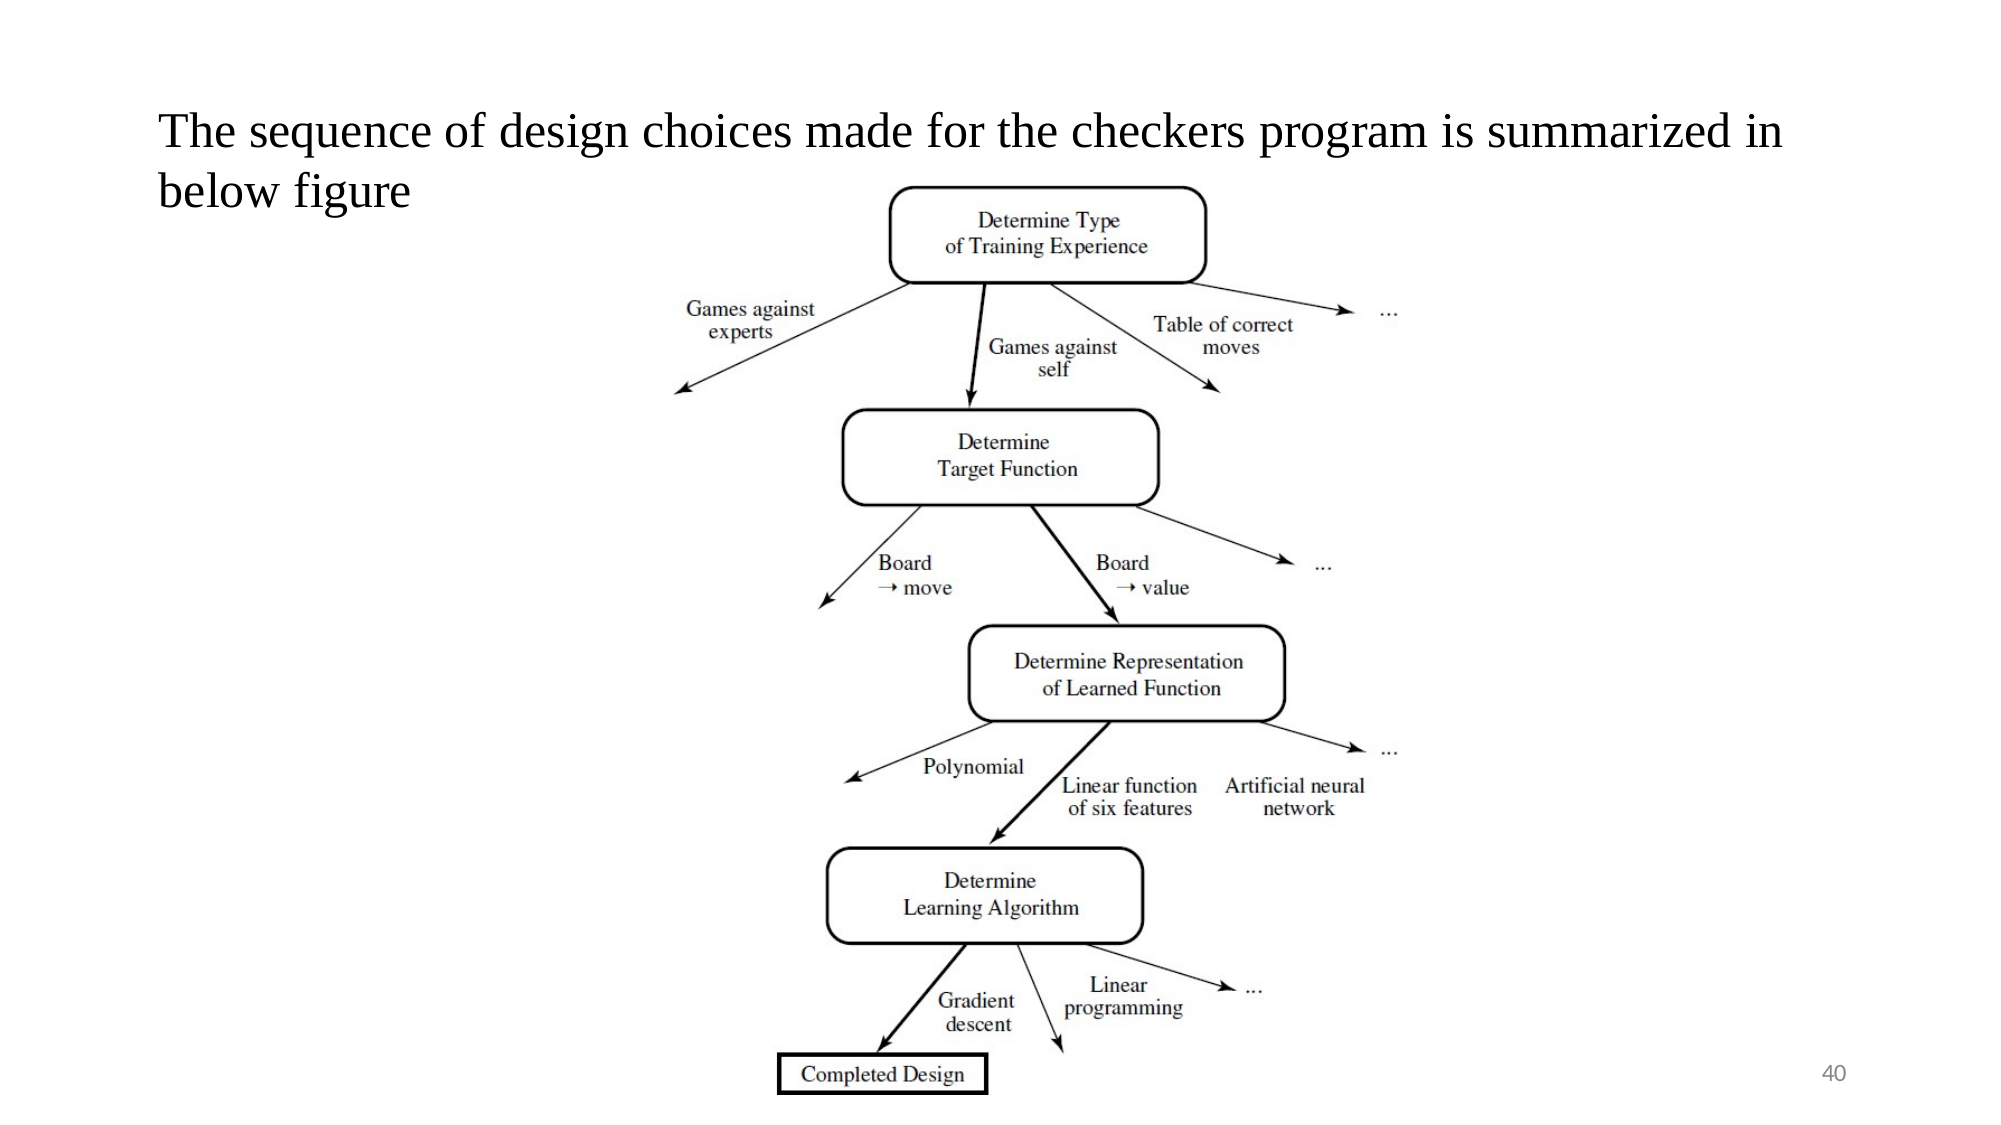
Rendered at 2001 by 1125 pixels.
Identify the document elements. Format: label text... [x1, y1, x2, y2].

picture [673, 185, 1399, 1095]
title The sequence of design choices made for the checkers program is summarized in below figure [153, 95, 1847, 286]
slide_number 40 [1815, 1060, 1856, 1125]
